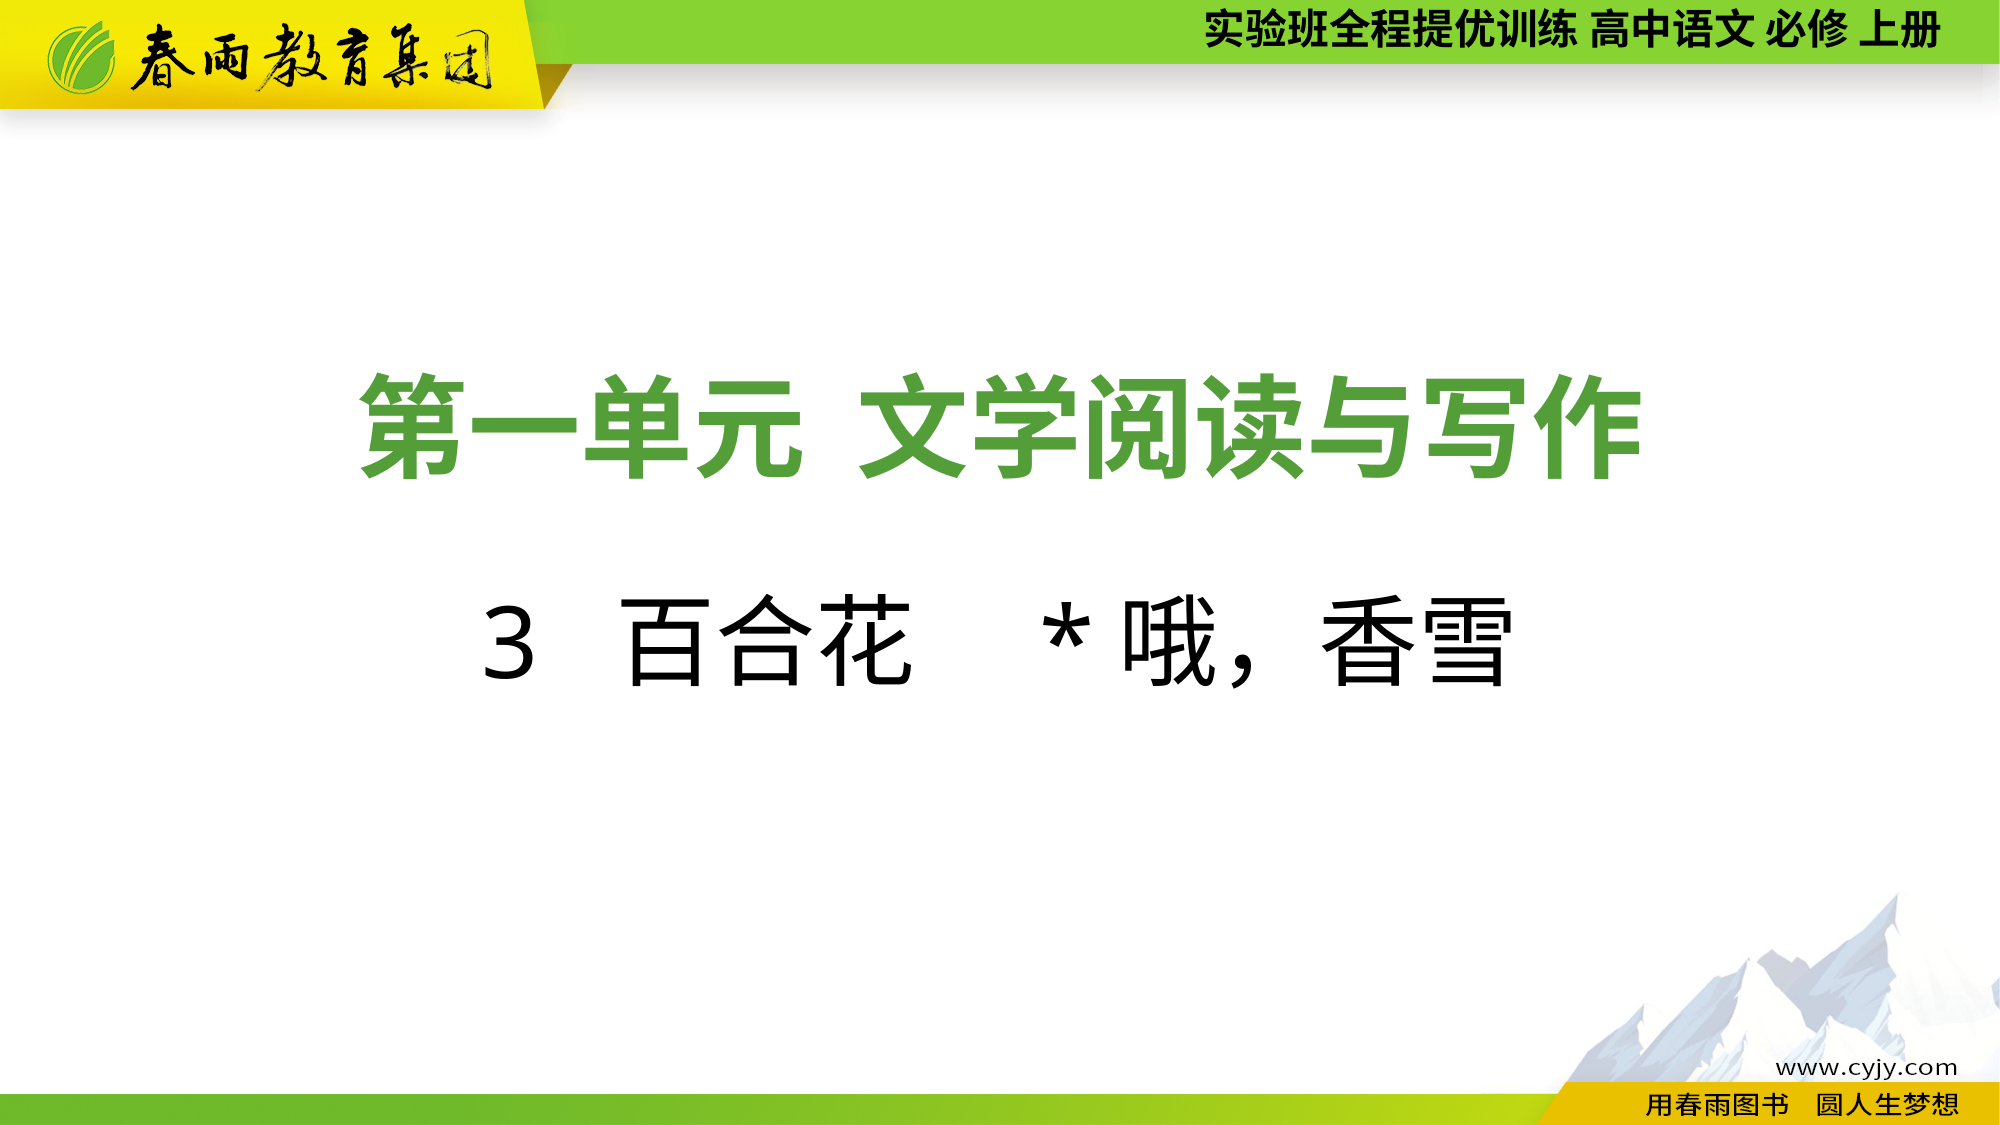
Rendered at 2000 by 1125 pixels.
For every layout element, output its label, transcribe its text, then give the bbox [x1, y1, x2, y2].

text_box 3 百合花 *哦，香雪 [54, 511, 1946, 706]
text_box 第一单元 文学阅读与写作 [54, 282, 1946, 500]
picture [0, 0, 2000, 1125]
